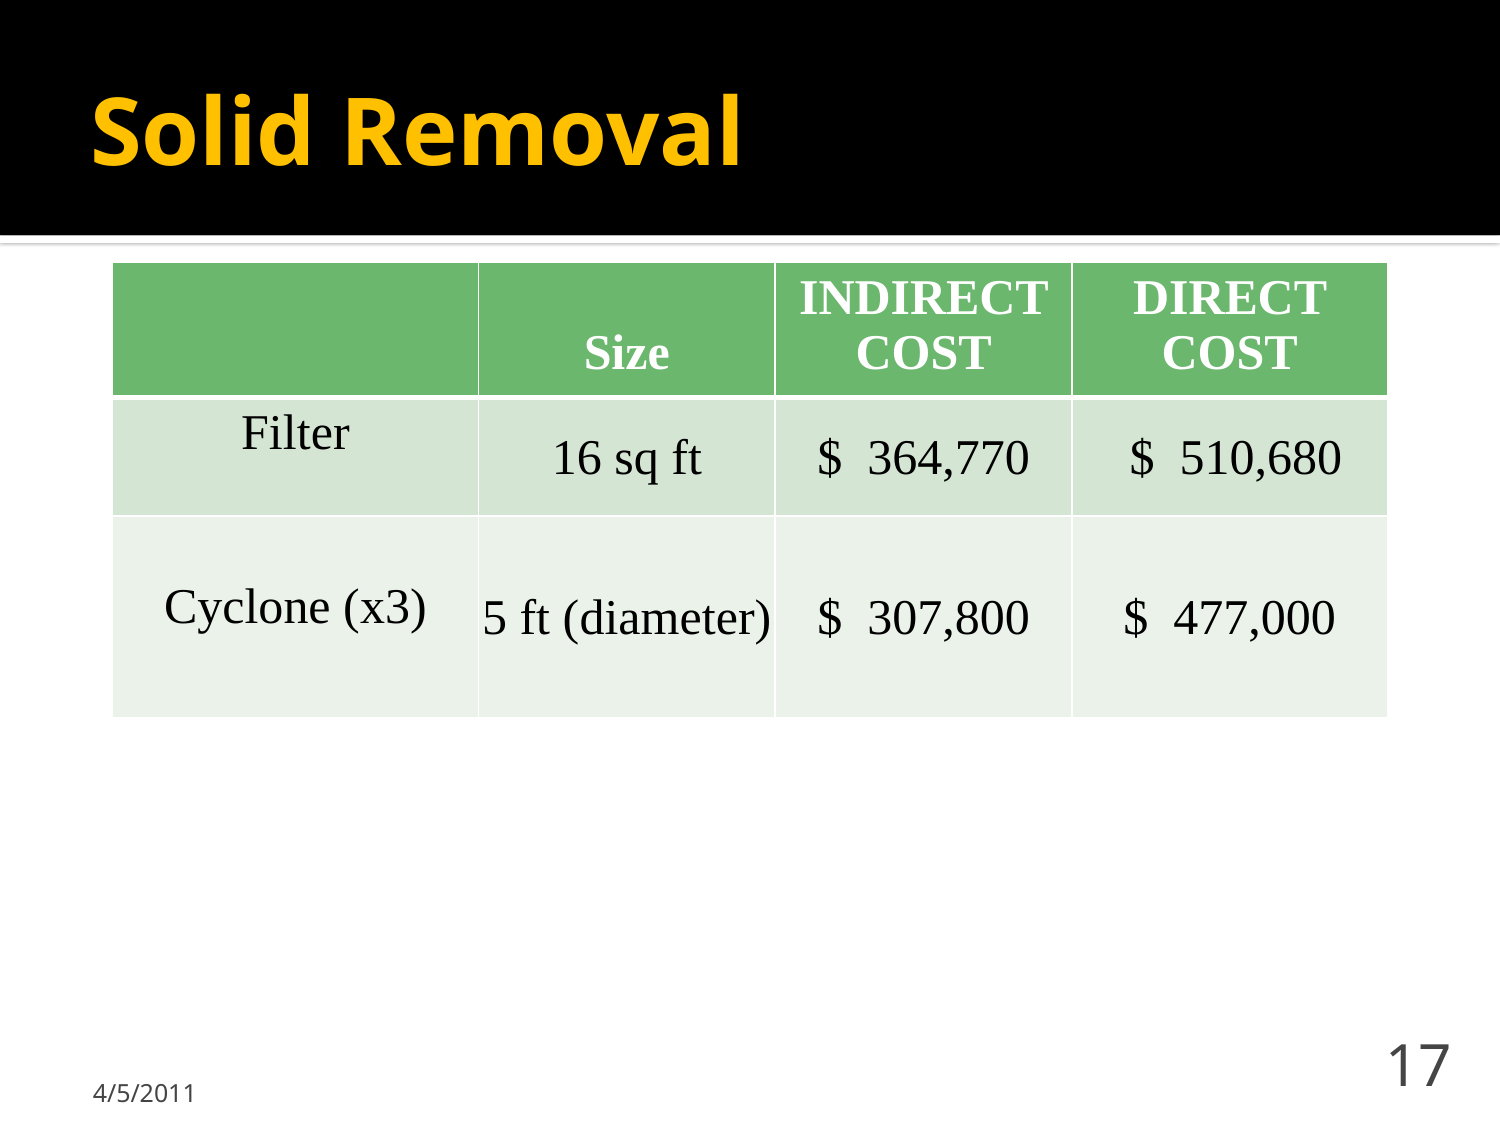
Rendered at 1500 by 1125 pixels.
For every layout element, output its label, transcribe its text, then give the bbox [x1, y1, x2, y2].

table_header [113, 263, 478, 395]
table_header INDIRECT COST [776, 263, 1071, 395]
table_cell 16 sq ft [479, 400, 774, 515]
table_cell $ 307,800 [776, 517, 1071, 717]
table_cell $ 510,680 [1073, 400, 1387, 515]
table_cell Cyclone (x3) [113, 517, 478, 717]
title Solid Removal [75, 25, 1425, 231]
table_cell 5 ft (diameter) [479, 517, 774, 717]
table_cell Filter [113, 400, 478, 515]
table_header DIRECT COST [1073, 263, 1387, 395]
table_cell $ 364,770 [776, 400, 1071, 515]
slide_number 17 [1345, 1062, 1467, 1108]
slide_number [75, 1062, 425, 1108]
table_cell $ 477,000 [1073, 517, 1387, 717]
table_header Size [479, 263, 774, 395]
